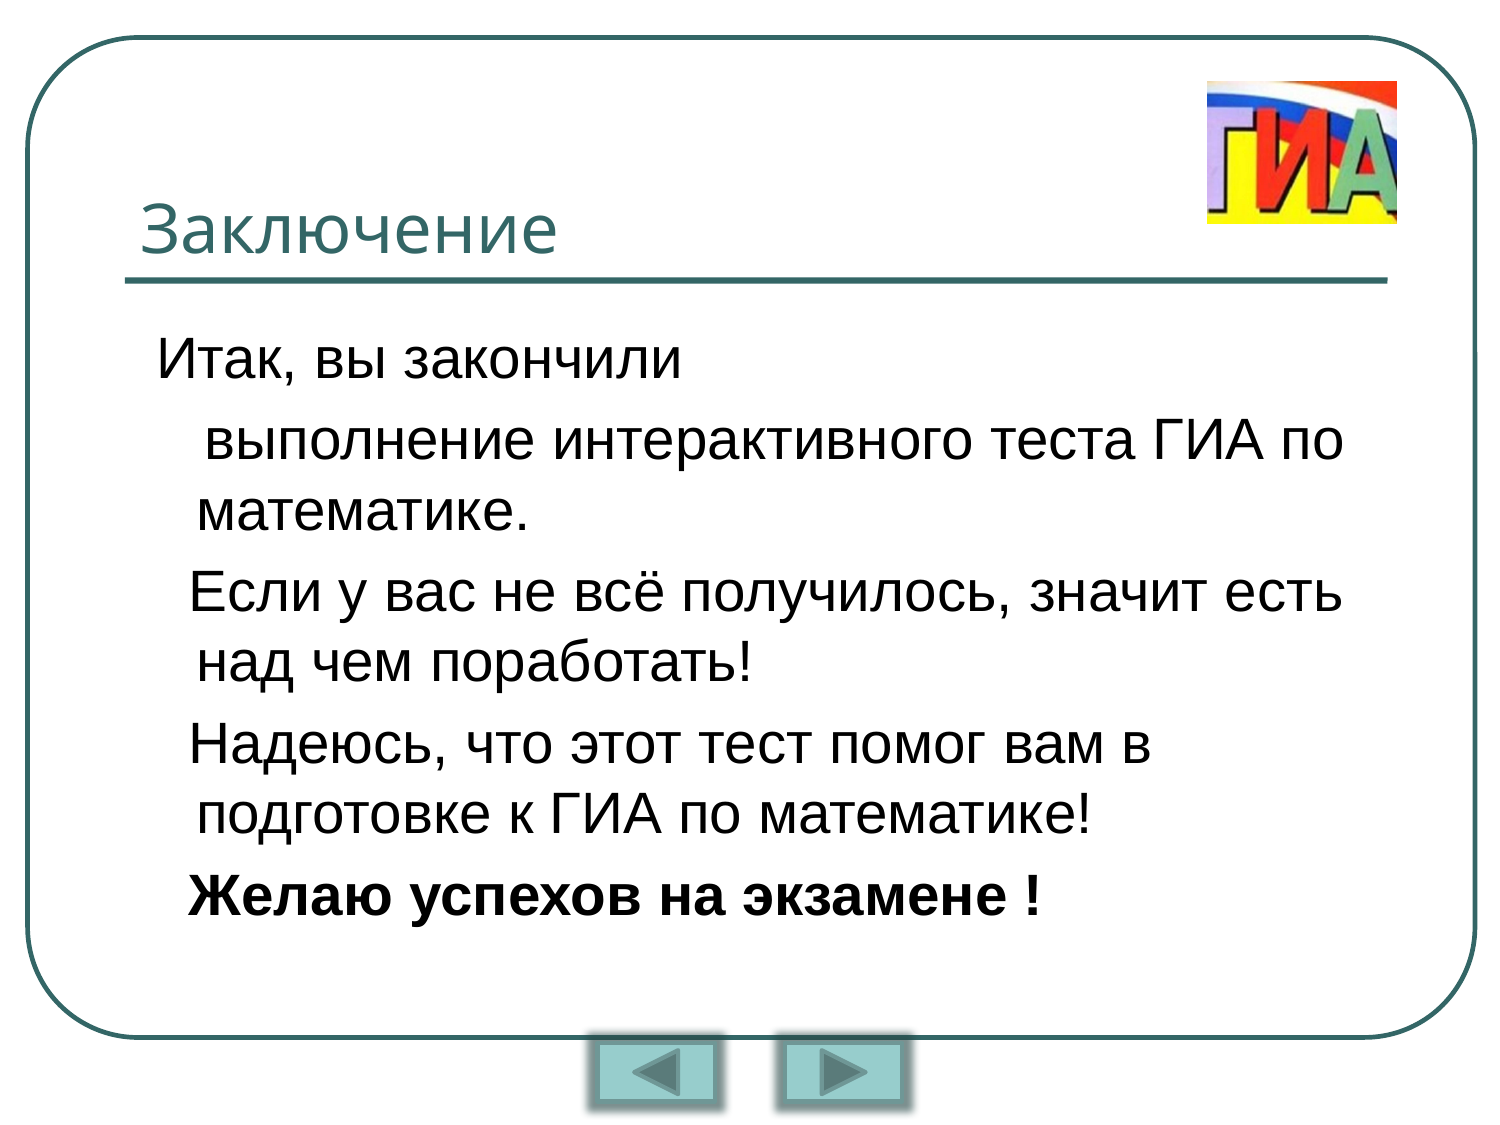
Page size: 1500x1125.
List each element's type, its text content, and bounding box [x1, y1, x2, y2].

list Итак, вы закончили выполнение интерактивного теста ГИА по математике. Если у вас не всё получилось, значит есть над чем поработать! Надеюсь, что этот тест помог вам в подготовке к ГИА по математике! Желаю успехов на экзамене ! [124, 312, 1388, 976]
title Заключение [124, 87, 1388, 276]
text_box [595, 1041, 717, 1104]
text_box [783, 1041, 904, 1104]
picture [1206, 81, 1397, 225]
